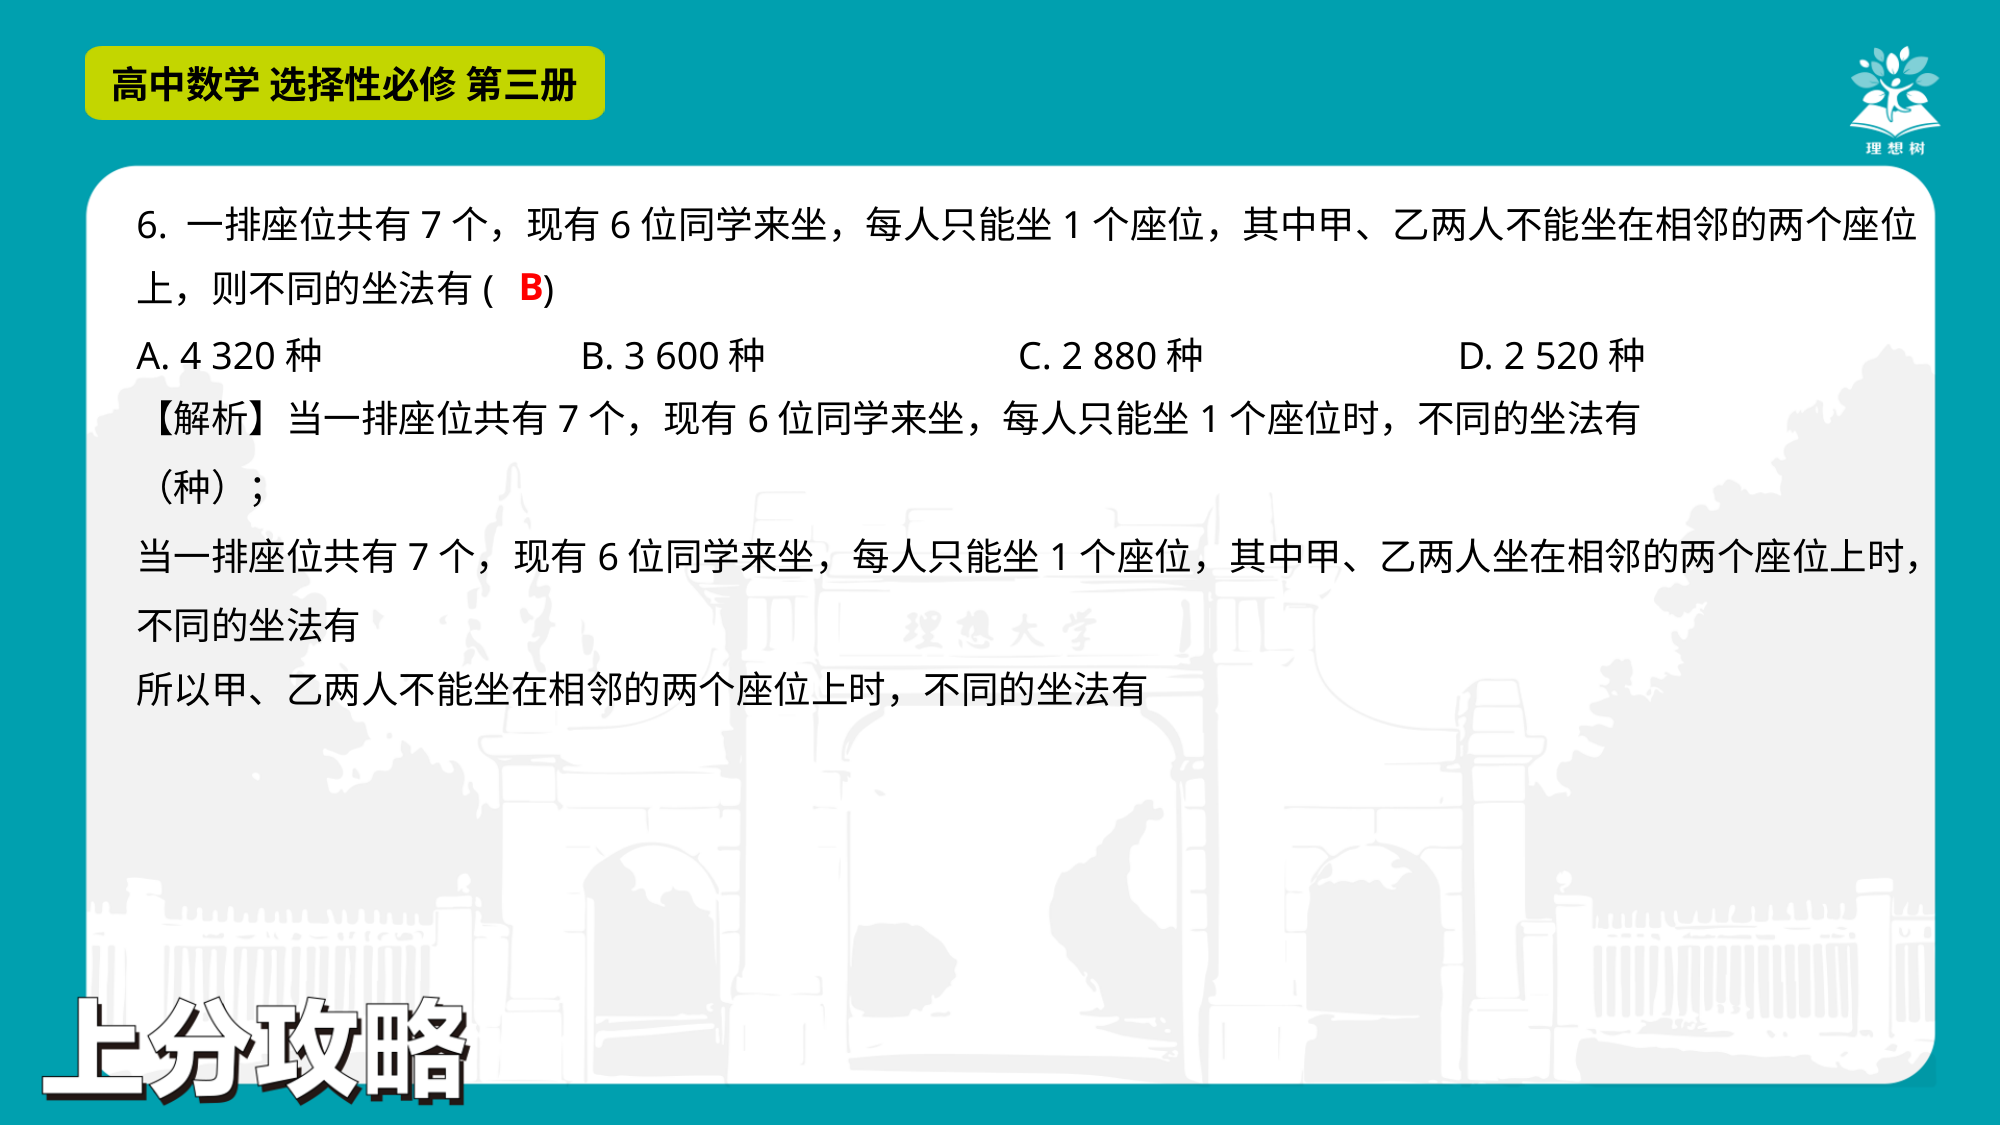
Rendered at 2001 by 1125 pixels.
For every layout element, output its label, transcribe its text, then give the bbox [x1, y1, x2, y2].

picture [0, 0, 2000, 1125]
text_box A. 4 320种 B. 3 600种 C. 2 880种 D. 2 520种 [136, 310, 1865, 370]
text_box 6. 一排座位共有7个，现有6位同学来坐，每人只能坐1个座位，其中甲、乙两人不能坐在相邻的两个座位 上，则不同的坐法有( ) [136, 177, 1865, 304]
text_box B [504, 243, 559, 302]
